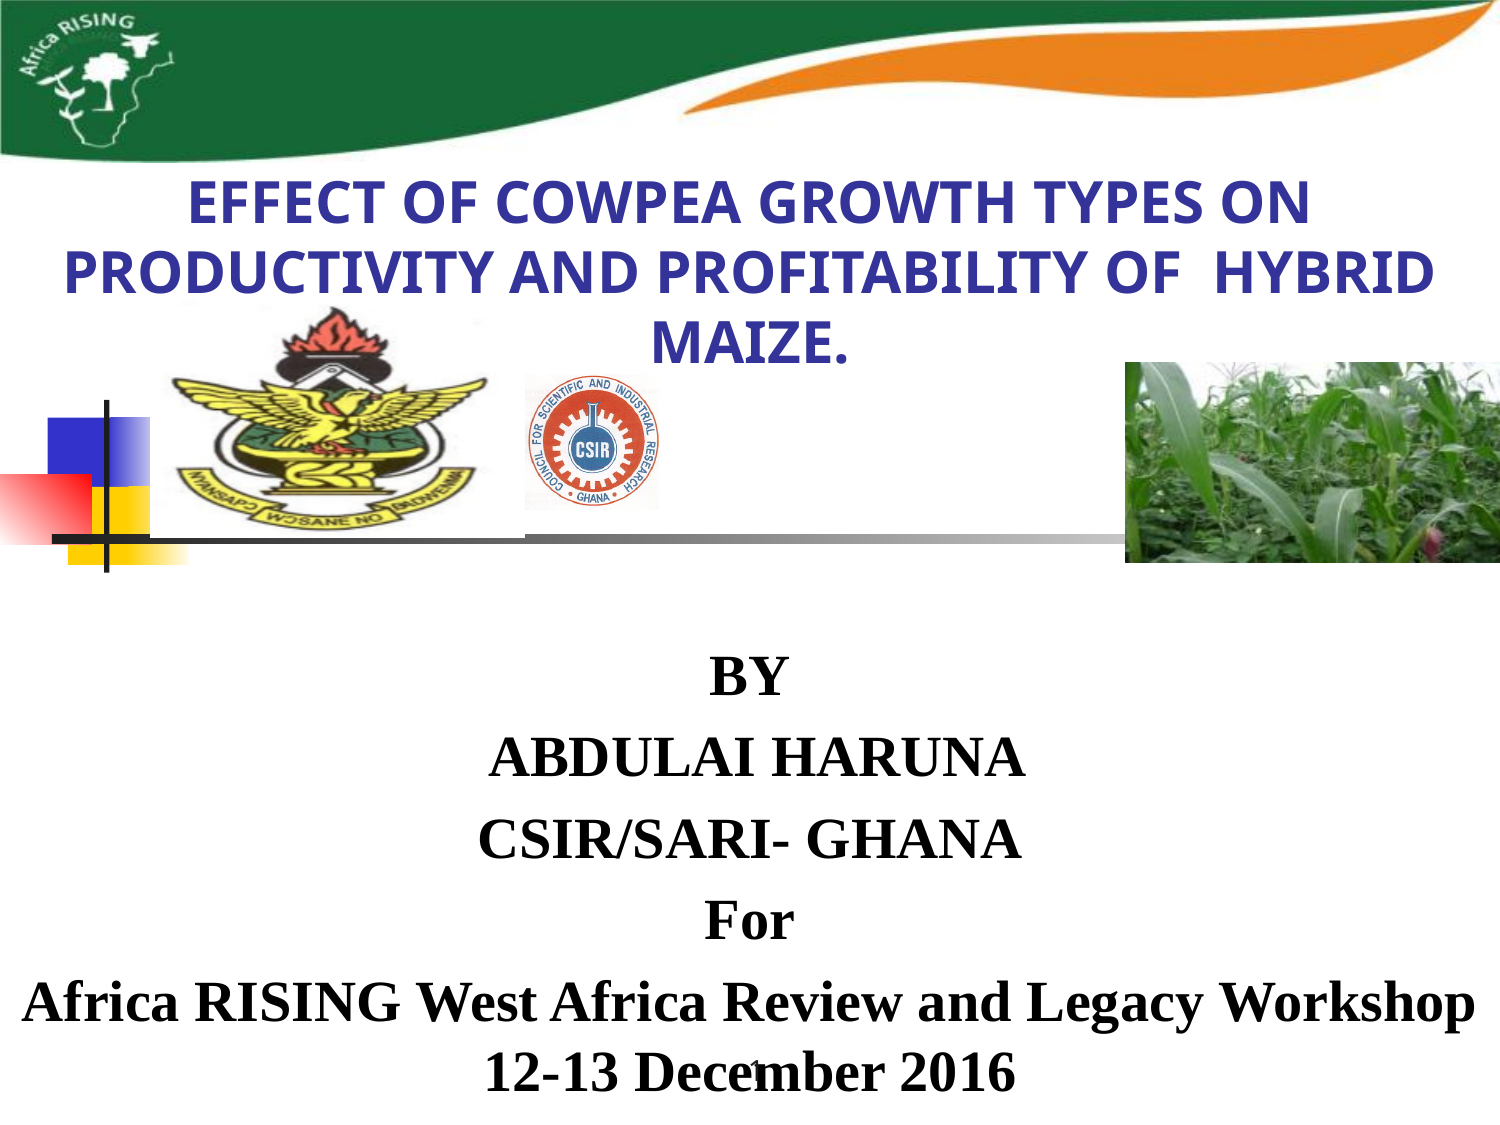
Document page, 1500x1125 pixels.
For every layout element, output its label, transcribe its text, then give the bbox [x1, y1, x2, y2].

picture [0, 0, 1500, 163]
picture [1124, 362, 1500, 563]
subtitle BY ABDULAI HARUNA CSIR/SARI- GHANA For Africa RISING West Africa Review and Legacy Workshop 12-13 December 2016 [0, 537, 1500, 1125]
picture [149, 299, 526, 538]
title EFFECT OF COWPEA GROWTH TYPES ON PRODUCTIVITY AND PROFITABILITY OF HYBRID MAIZE. [0, 170, 1500, 537]
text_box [524, 374, 659, 511]
slide_number 1 [75, 1025, 1438, 1100]
